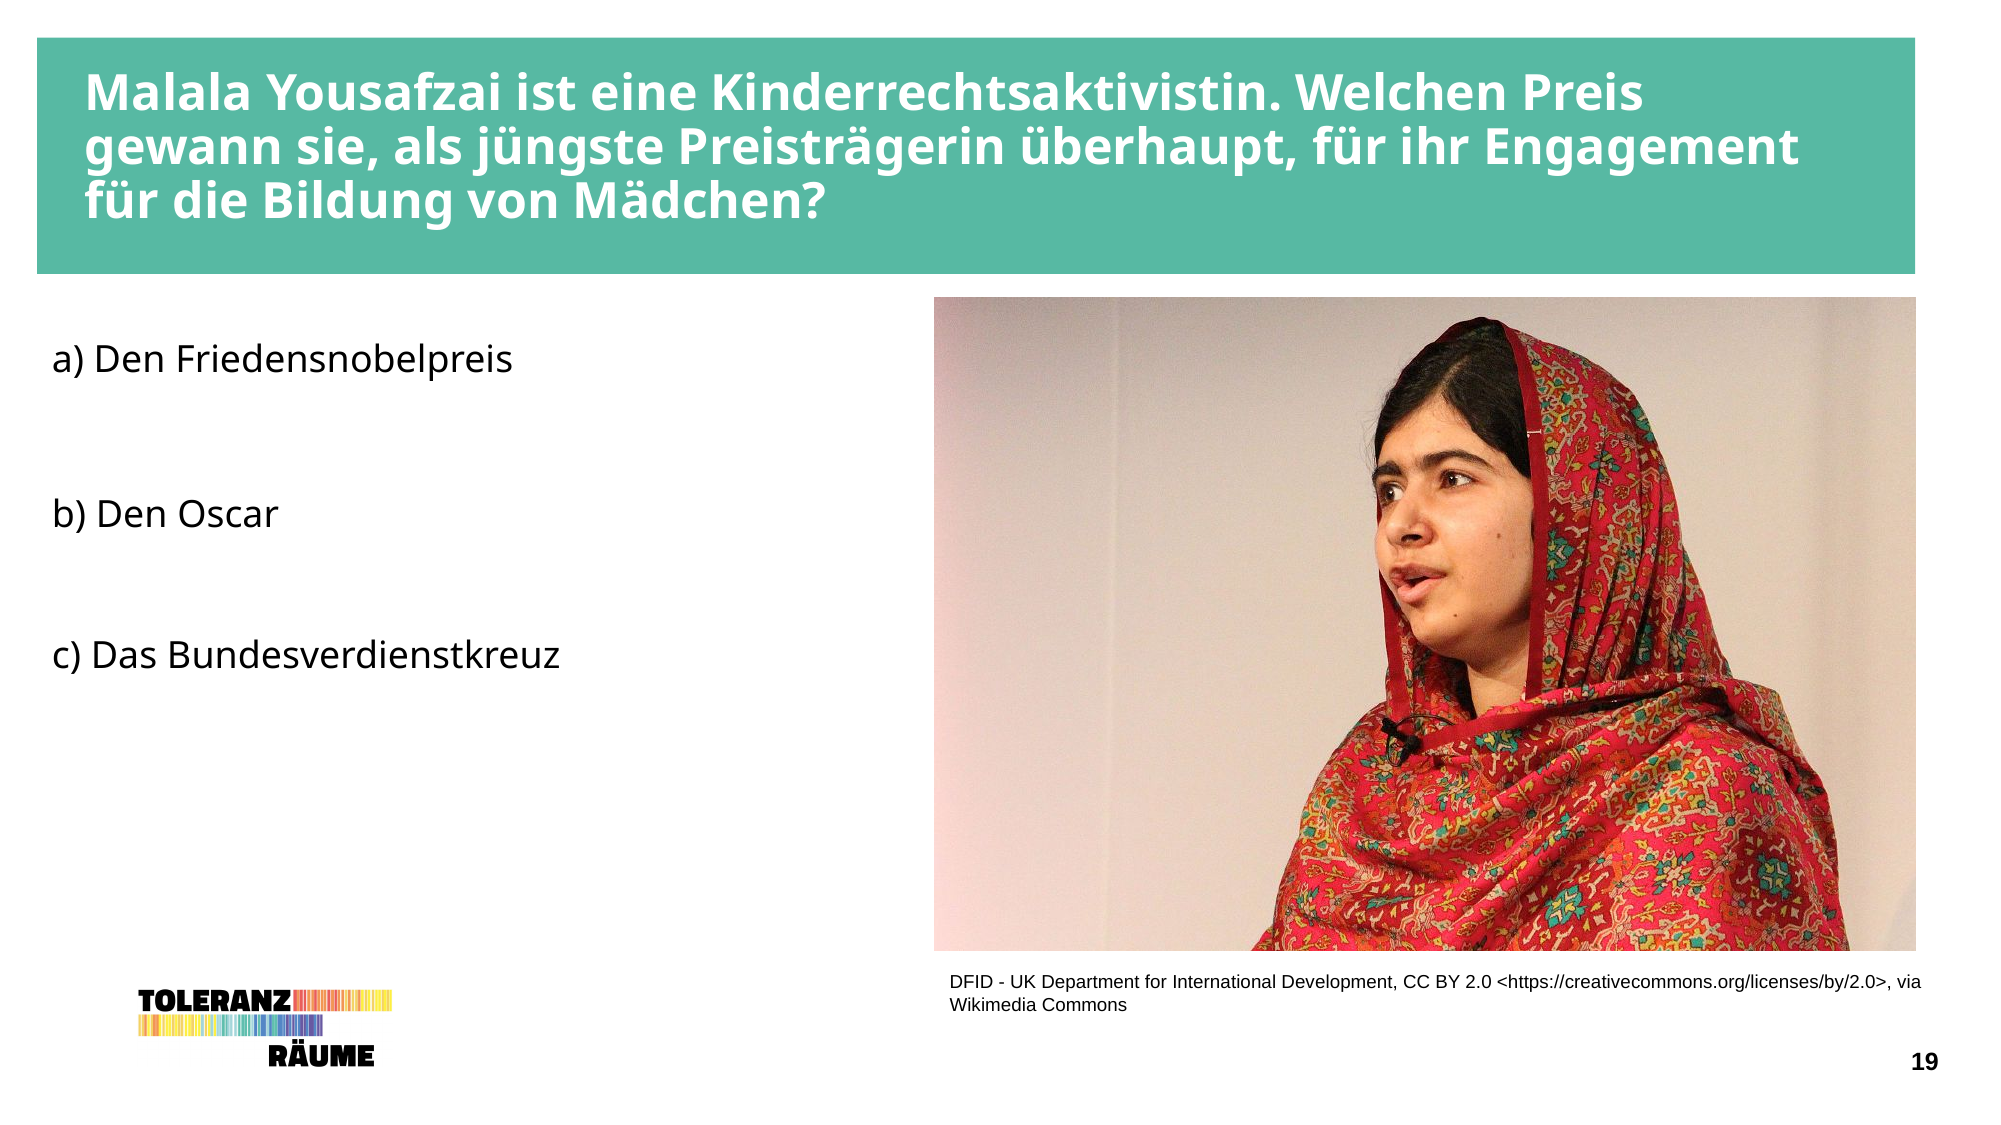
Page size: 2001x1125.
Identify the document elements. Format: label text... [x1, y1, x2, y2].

title Malala Yousafzai ist eine Kinderrechtsaktivistin. Welchen Preis gewann sie, als jüngste Preisträgerin überhaupt, für ihr Engagement für die Bildung von Mädchen? [84, 67, 1834, 193]
text_box DFID - UK Department for International Development, CC BY 2.0 <https://creativecommons.org/licenses/by/2.0>, via Wikimedia Commons [934, 962, 1958, 1023]
slide_number 19 [1846, 1034, 1940, 1076]
text_box b) Den Oscar [37, 479, 934, 543]
text_box c) Das Bundesverdienstkreuz [37, 624, 934, 774]
picture [137, 989, 393, 1067]
text_box a) Den Friedensnobelpreis [37, 328, 934, 433]
text_box [36, 37, 1916, 275]
picture [934, 297, 1916, 951]
